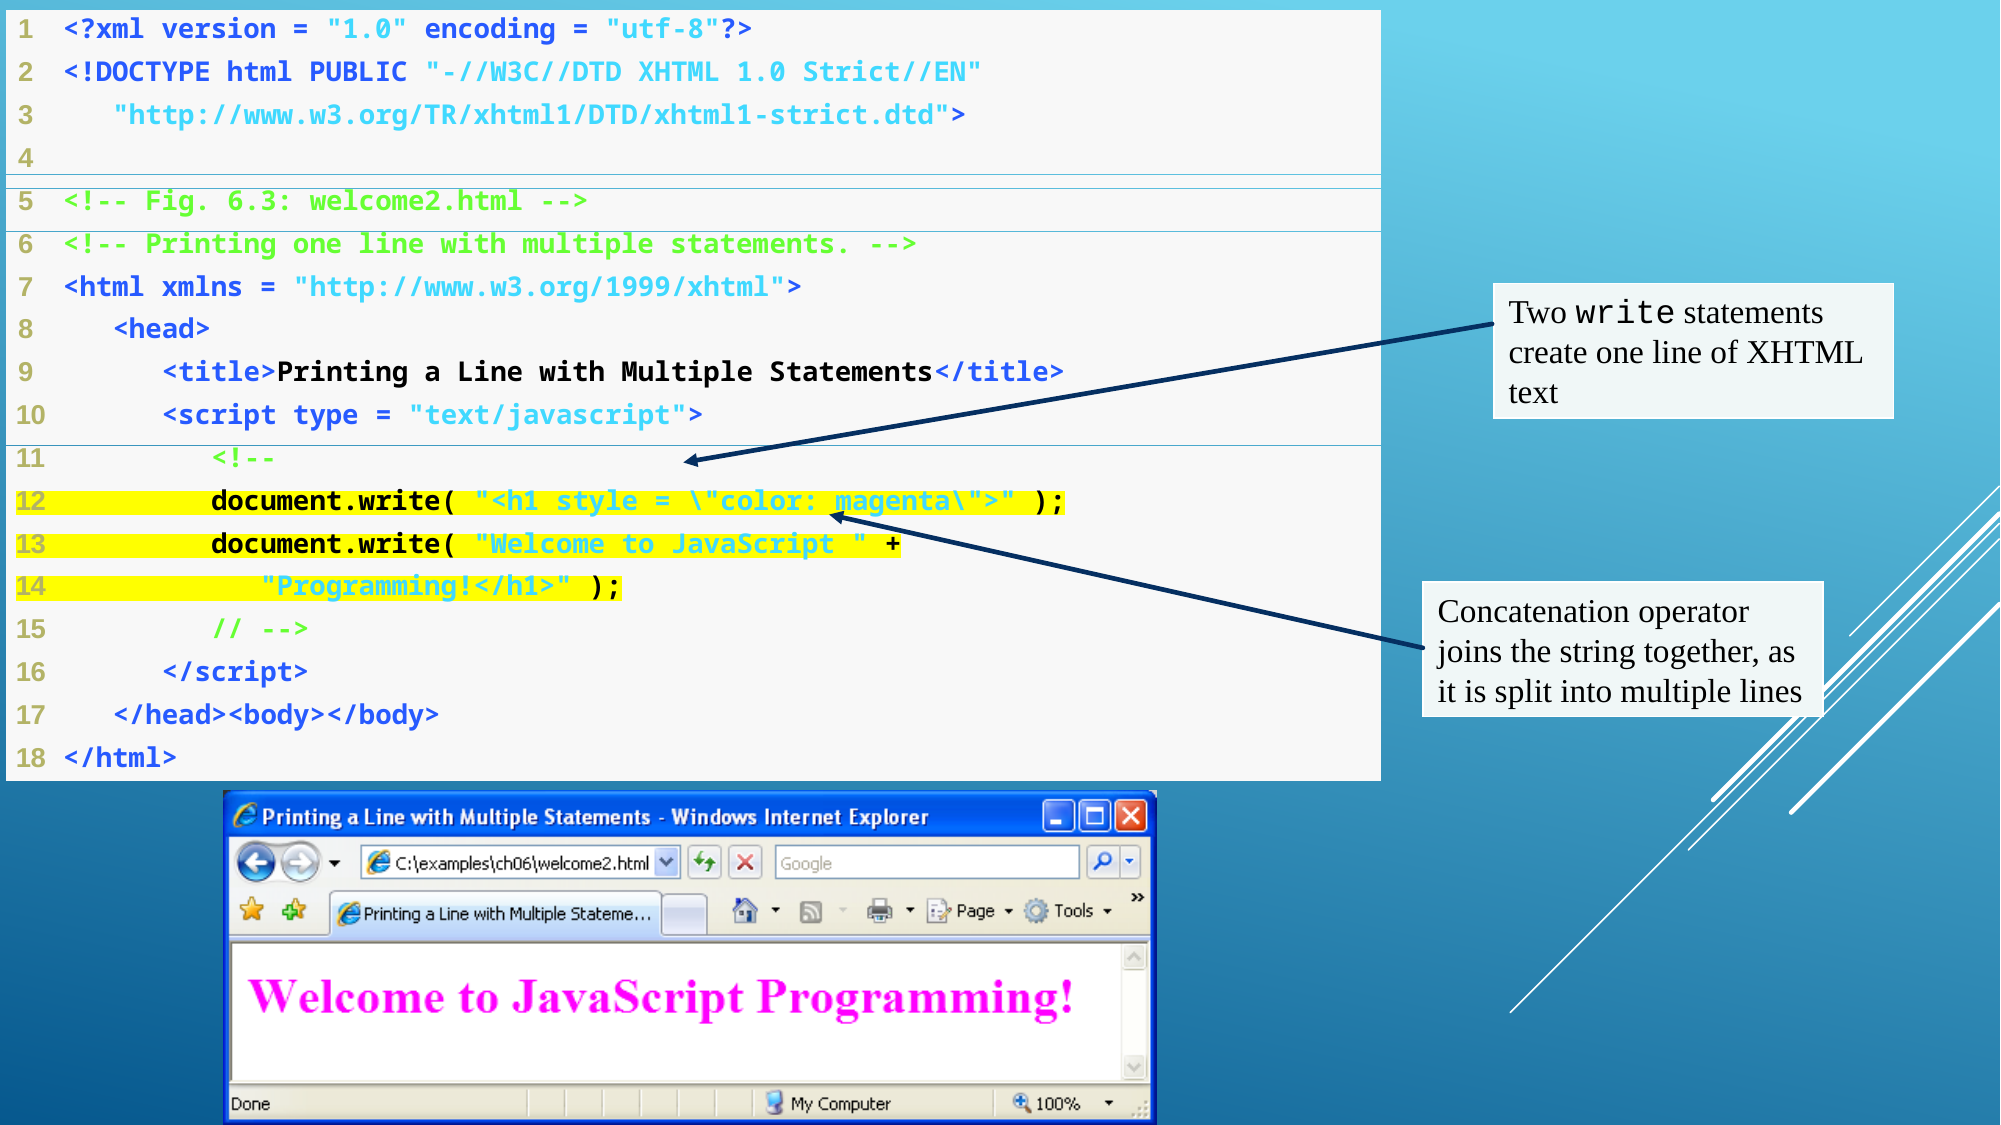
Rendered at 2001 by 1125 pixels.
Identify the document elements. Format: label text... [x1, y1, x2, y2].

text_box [3, 9, 1538, 824]
picture [222, 790, 1157, 1125]
text_box Concatenation operator joins the string together, as it is split into multiple lines [1538, 582, 1823, 717]
text_box Two write statements create one line of XHTML text [1538, 283, 1894, 418]
